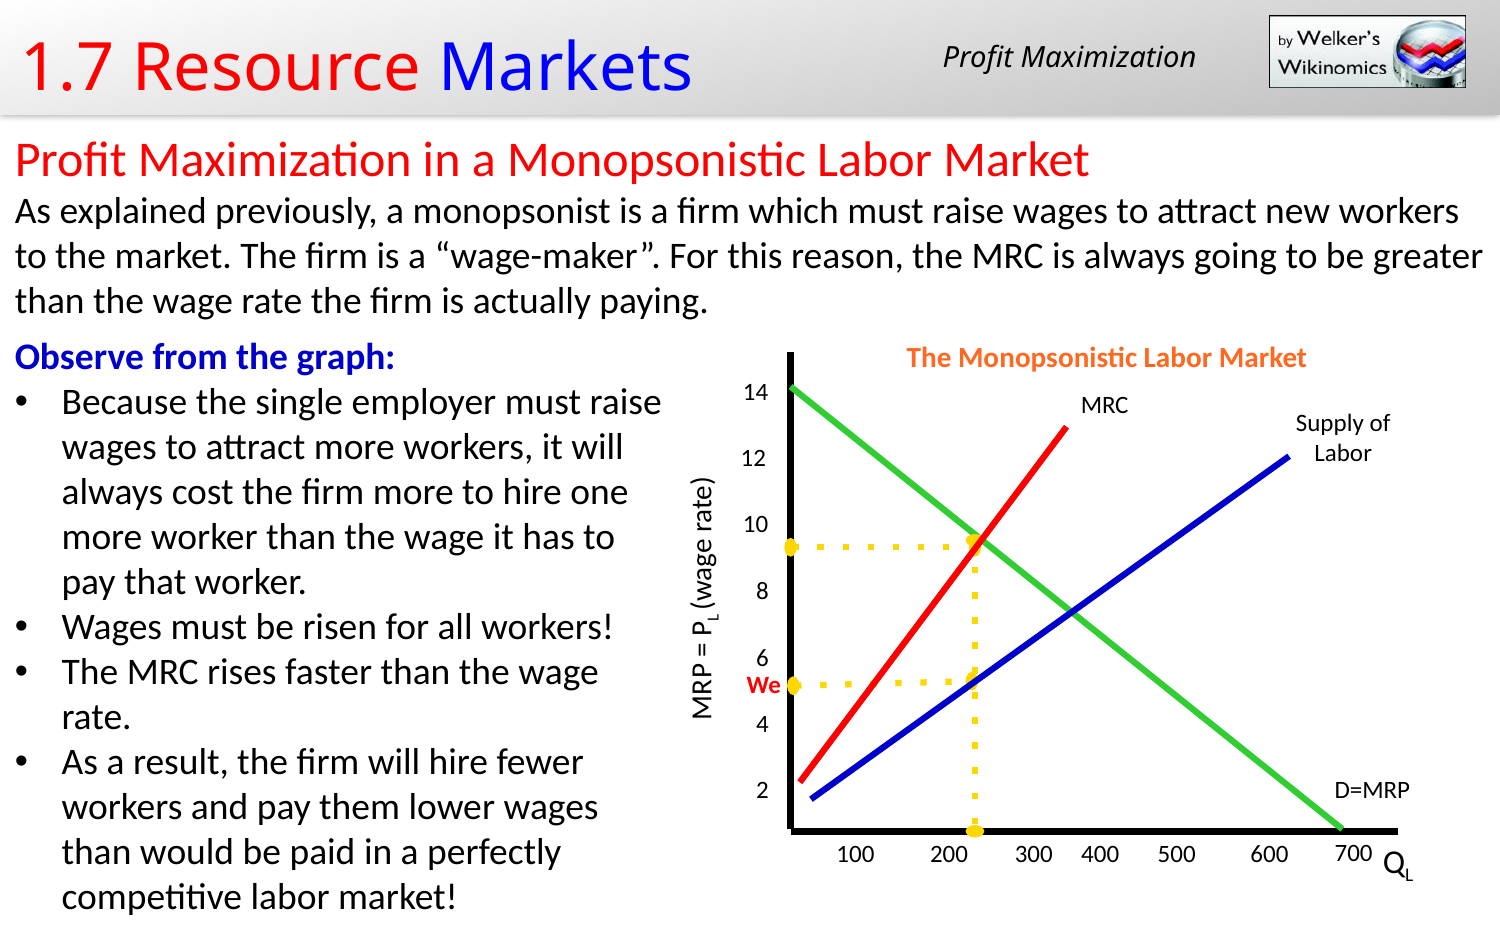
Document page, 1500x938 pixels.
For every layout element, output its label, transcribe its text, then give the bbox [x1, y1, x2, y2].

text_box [0, 0, 1500, 115]
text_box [674, 330, 1480, 889]
text_box Observe from the graph: Because the single employer must raise wages to attract more workers, it will always cost the firm more to hire one more worker than the wage it has to pay that worker. Wages must be risen for all workers! The MRC rises faster than the wage rate. As a result, the firm will hire fewer workers and pay them lower wages than would be paid in a perfectly competitive labor market! [0, 325, 678, 925]
text_box Profit Maximization in a Monopsonistic Labor Market As explained previously, a monopsonist is a firm which must raise wages to attract new workers to the market. The firm is a “wage-maker”. For this reason, the MRC is always going to be greater than the wage rate the firm is actually paying. [0, 123, 1500, 329]
